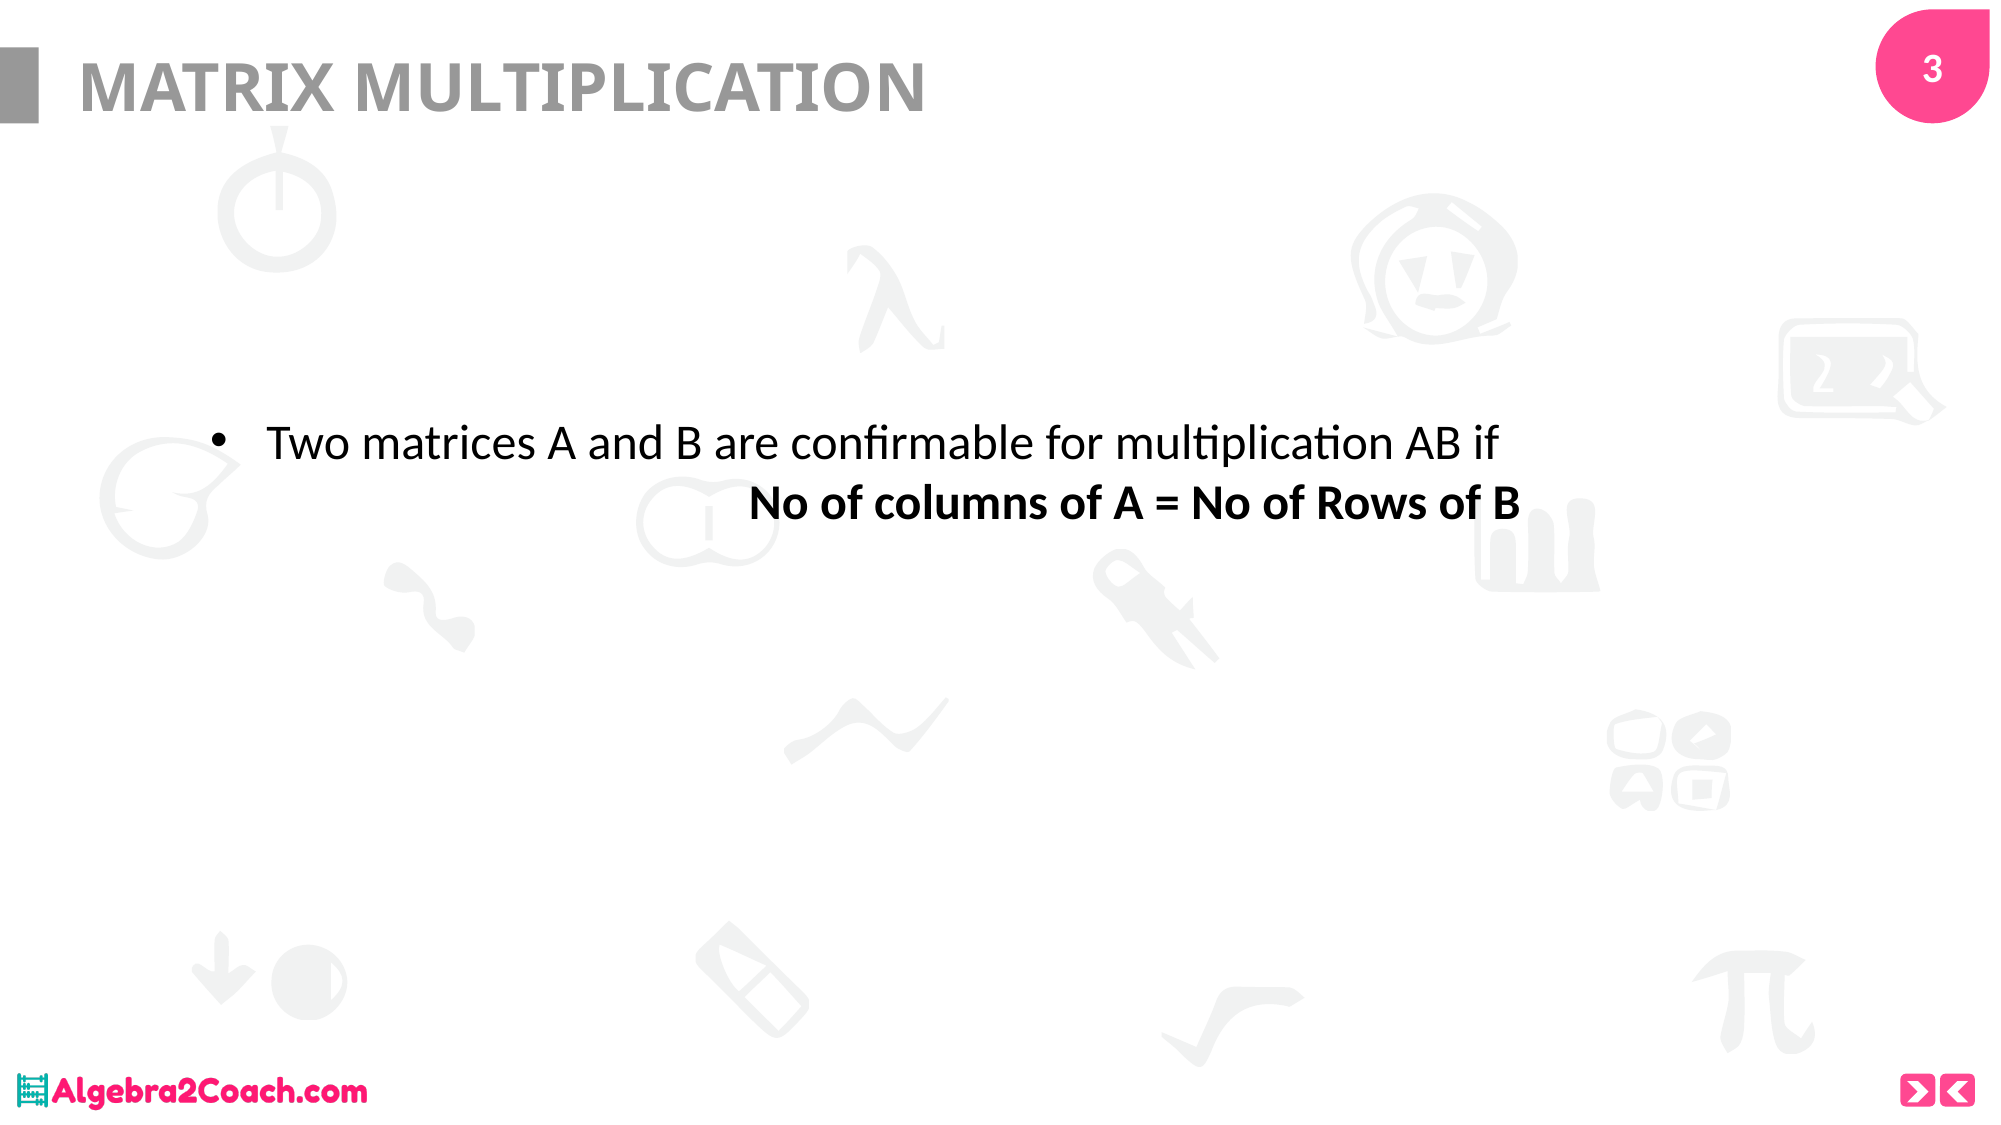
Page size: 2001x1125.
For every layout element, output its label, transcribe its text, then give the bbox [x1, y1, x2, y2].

title MATRIX MULTIPLICATION [62, 57, 1788, 122]
picture [14, 1070, 370, 1113]
text_box Two matrices A and B are confirmable for multiplication AB if No of columns of A = No of Rows of B [195, 401, 2000, 597]
